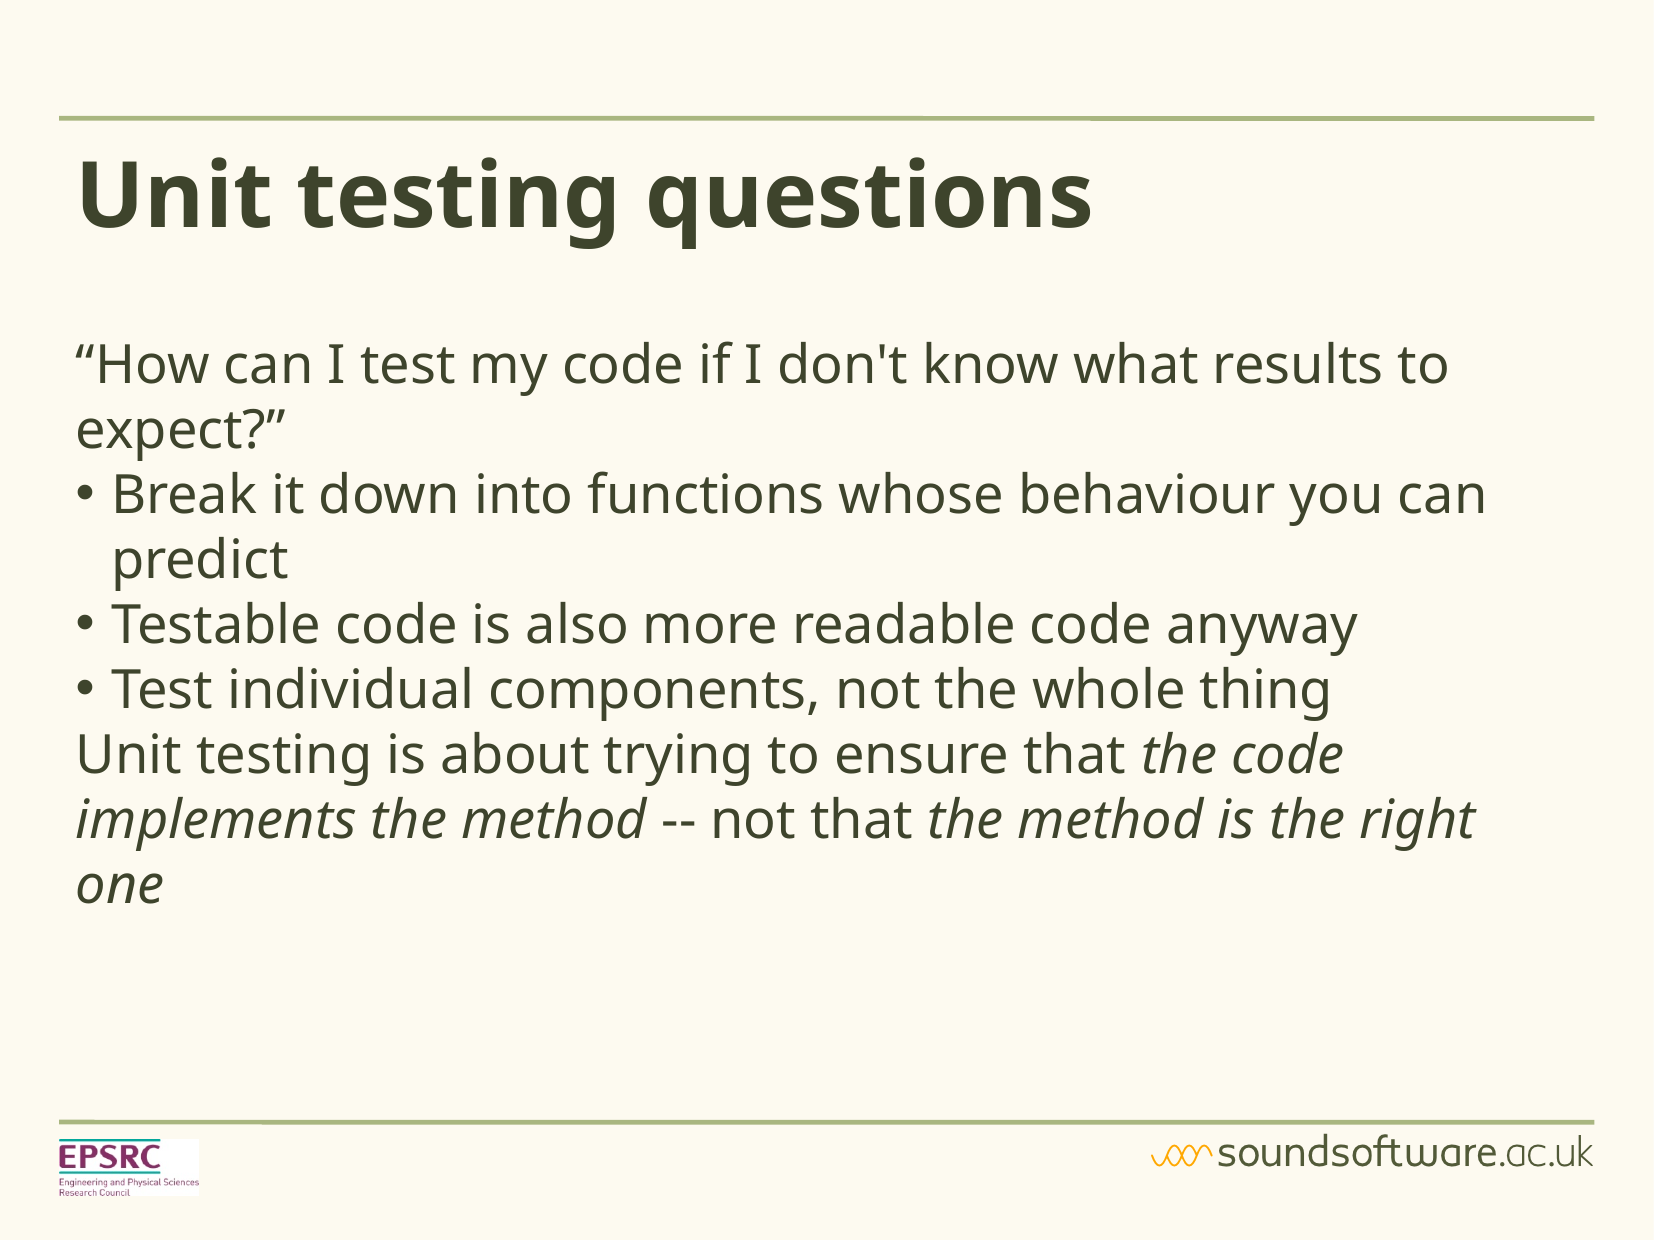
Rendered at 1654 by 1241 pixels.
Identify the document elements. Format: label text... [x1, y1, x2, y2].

picture [1151, 1133, 1593, 1167]
text_box Unit testing questions [59, 118, 1592, 264]
text_box “How can I test my code if I don't know what results to expect?” Break it down into functions whose behaviour you can predict Testable code is also more readable code anyway Test individual components, not the whole thing Unit testing is about trying to ensure that the code implements the method -- not that the method is the right one [59, 321, 1592, 1138]
picture [59, 1139, 199, 1196]
